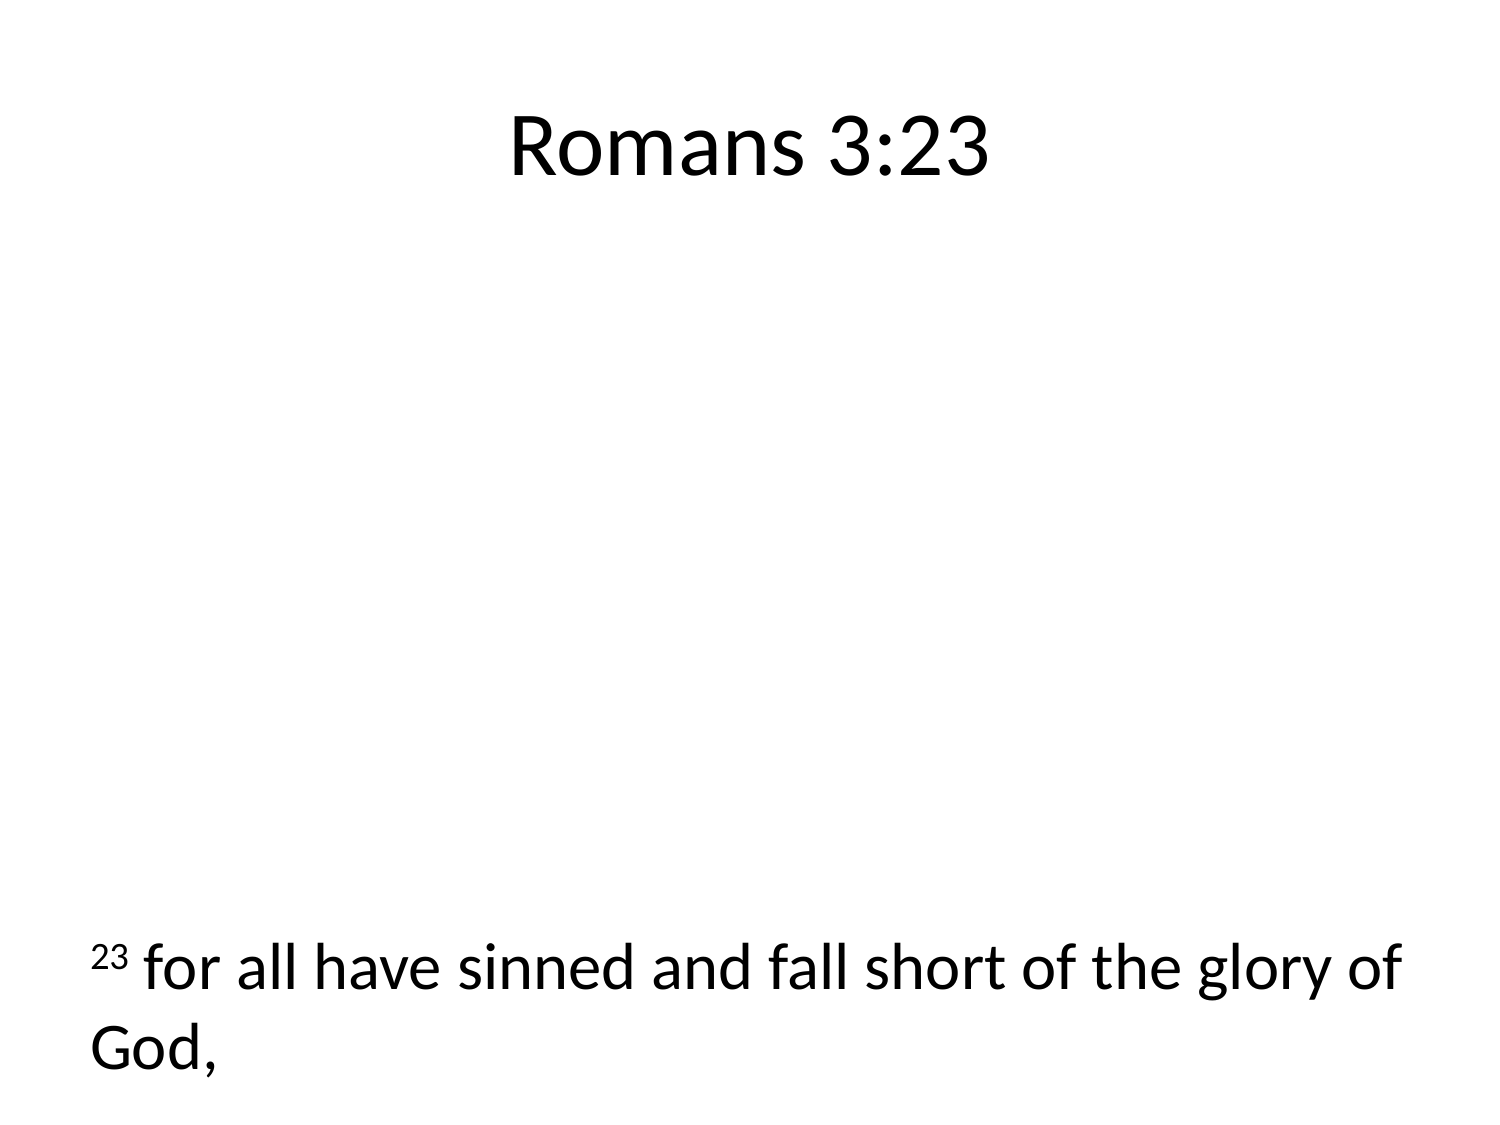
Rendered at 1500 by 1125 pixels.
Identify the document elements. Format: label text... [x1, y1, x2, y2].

title Romans 3:23 [75, 45, 1425, 233]
list 23 for all have sinned and fall short of the glory of God, [75, 262, 1425, 1005]
